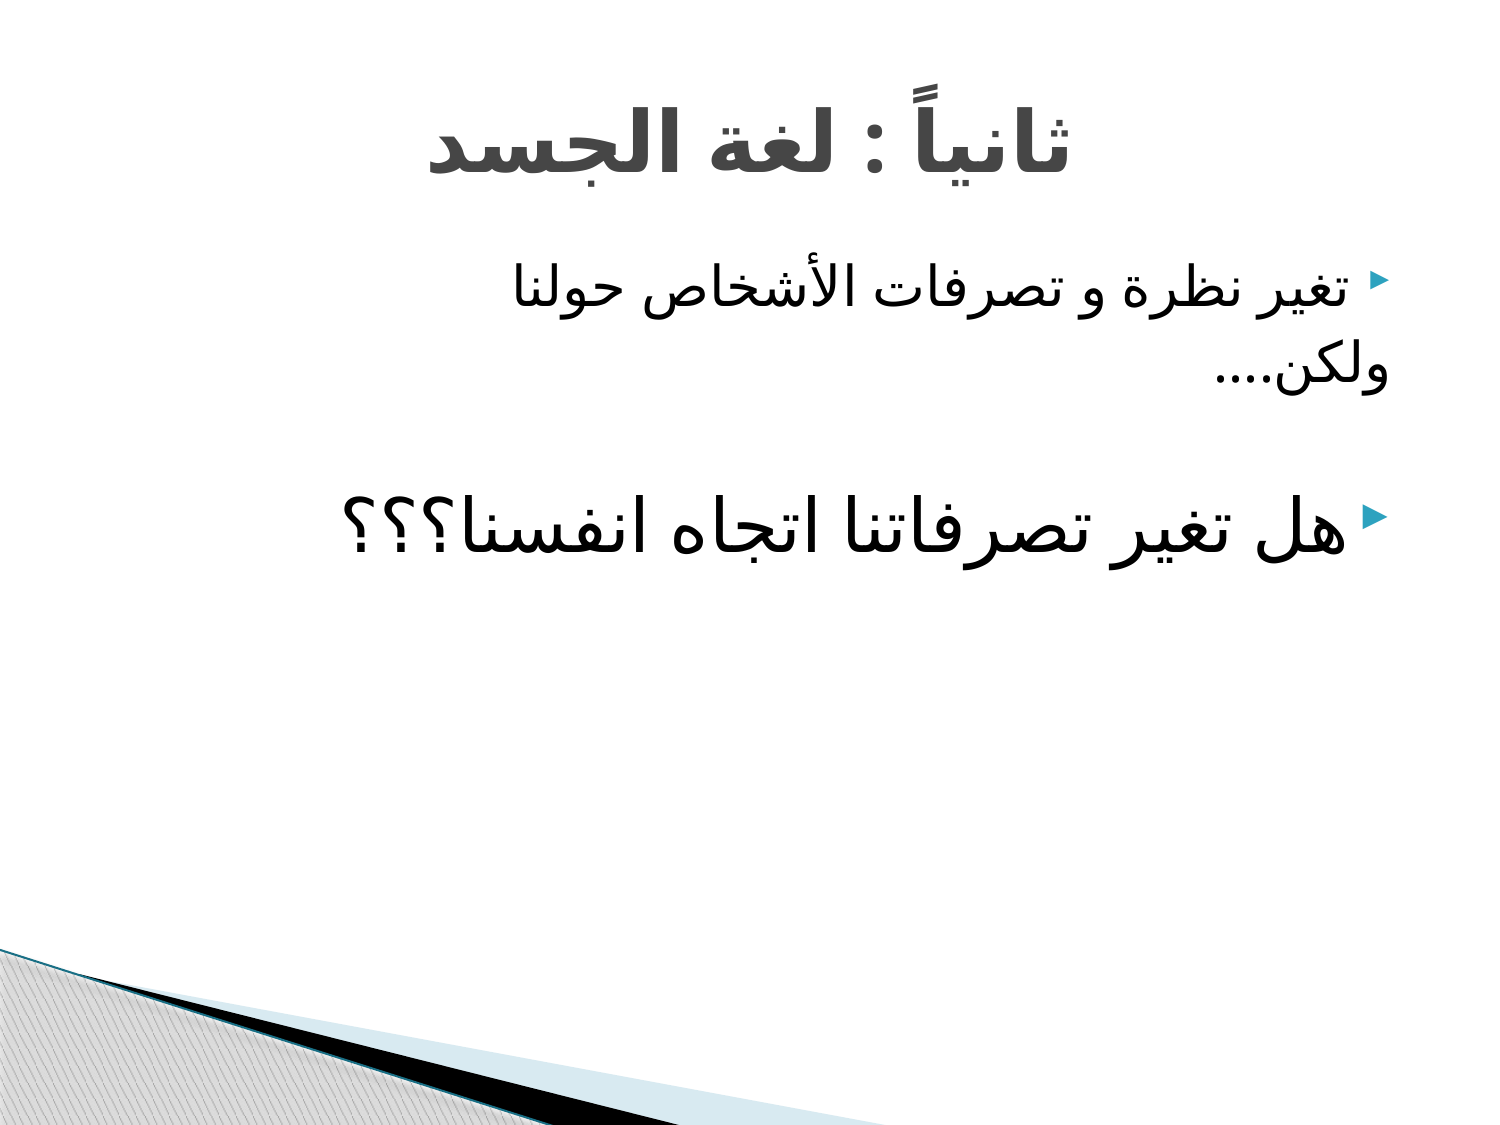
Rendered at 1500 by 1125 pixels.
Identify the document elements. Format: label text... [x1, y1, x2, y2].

title ثانياً : لغة الجسد [75, 45, 1425, 233]
list تغير نظرة و تصرفات الأشخاص حولنا ولكن.... هل تغير تصرفاتنا اتجاه انفسنا؟؟؟ [75, 243, 1425, 986]
